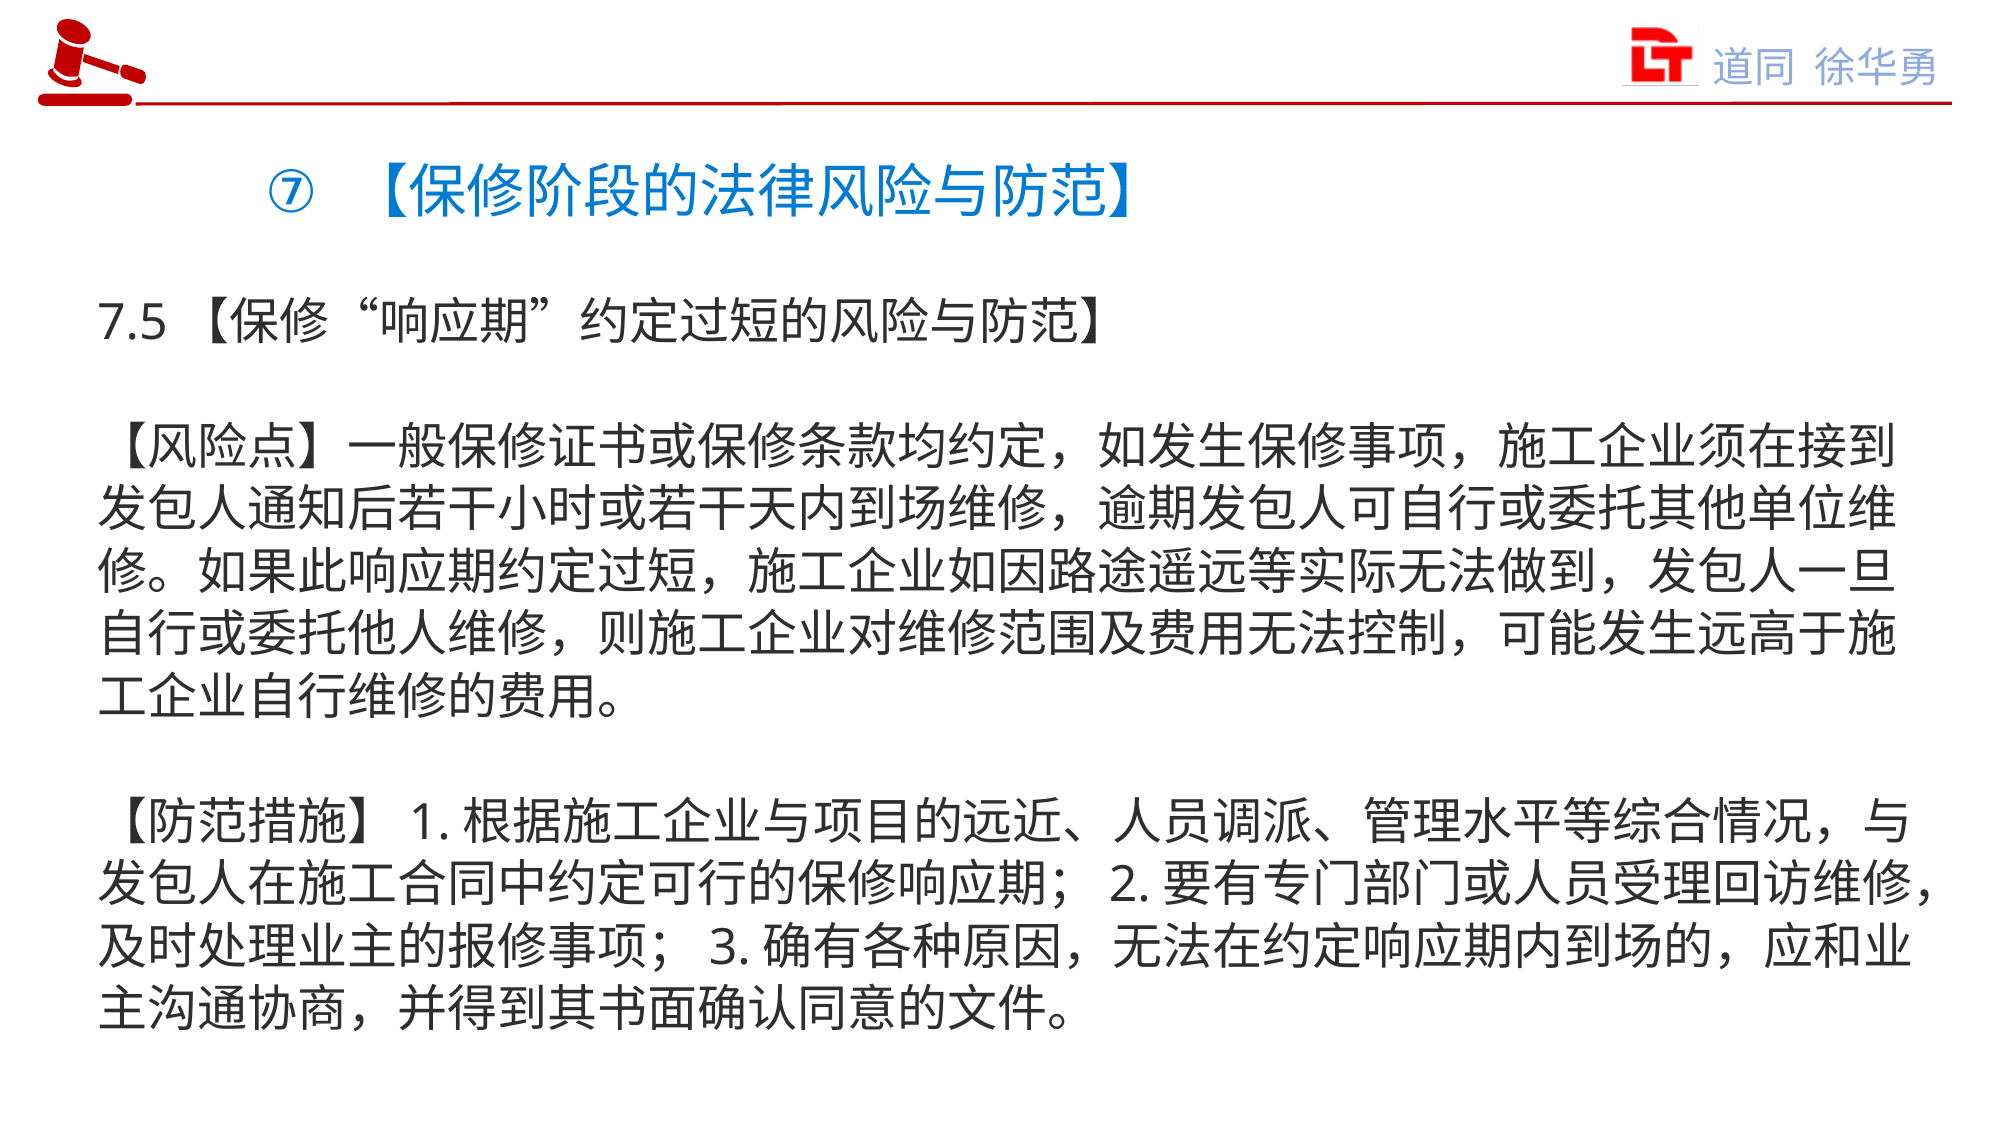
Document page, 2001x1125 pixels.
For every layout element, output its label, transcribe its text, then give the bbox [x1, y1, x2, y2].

picture [1622, 19, 1699, 97]
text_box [37, 17, 1954, 106]
text_box 【保修阶段的法律风险与防范】 7.5【保修“响应期”约定过短的风险与防范】 【风险点】一般保修证书或保修条款均约定，如发生保修事项，施工企业须在接到发包人通知后若干小时或若干天内到场维修，逾期发包人可自行或委托其他单位维修。如果此响应期约定过短，施工企业如因路途遥远等实际无法做到，发包人一旦自行或委托他人维修，则施工企业对维修范围及费用无法控制，可能发生远高于施工企业自行维修的费用。 【防范措施】1.根据施工企业与项目的远近、人员调派、管理水平等综合情况，与发包人在施工合同中约定可行的保修响应期；2.要有专门部门或人员受理回访维修，及时处理业主的报修事项；3.确有各种原因，无法在约定响应期内到场的，应和业主沟通协商，并得到其书面确认同意的文件。 [82, 154, 1954, 1045]
